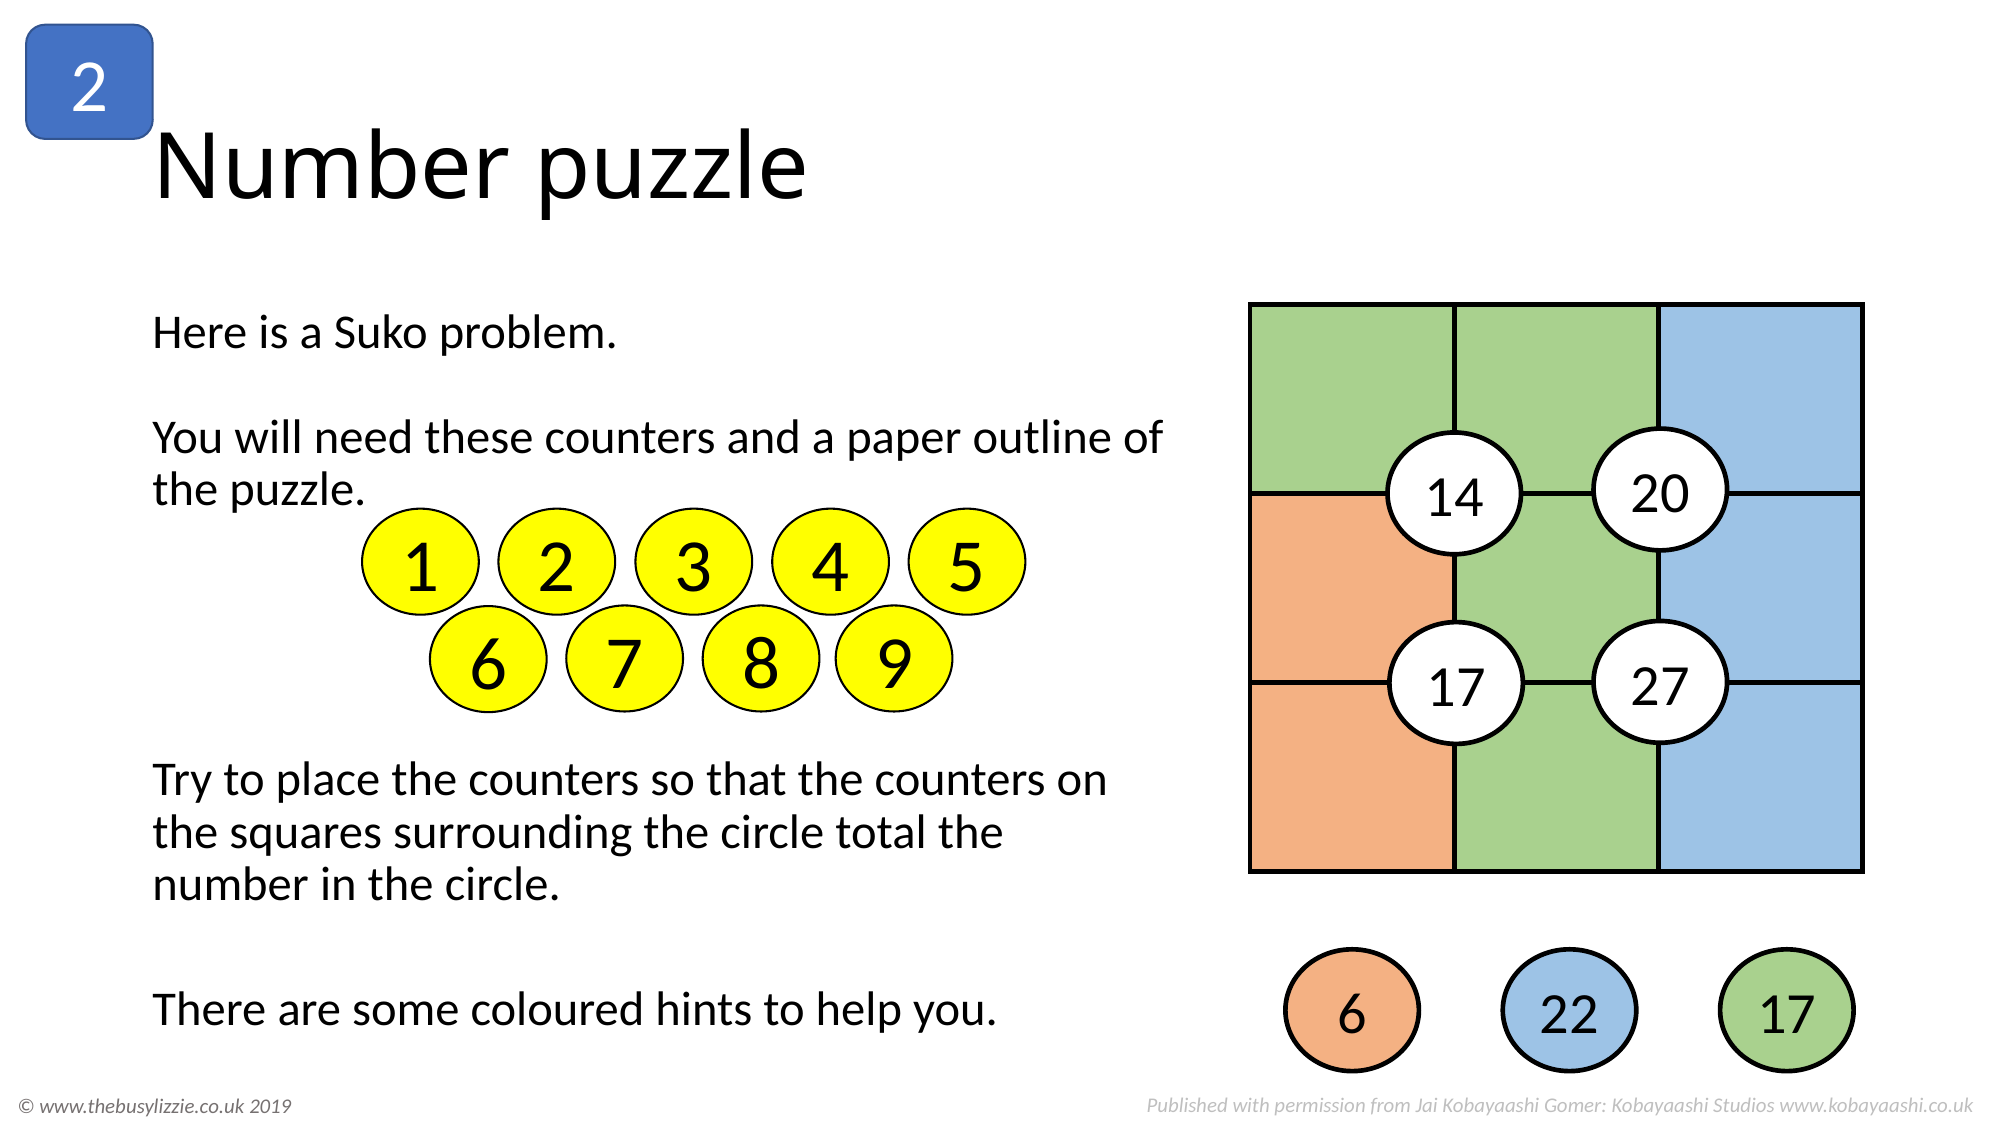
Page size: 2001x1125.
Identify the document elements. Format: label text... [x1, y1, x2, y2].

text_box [1250, 304, 1863, 1072]
text_box © www.thebusylizzie.co.uk 2019 [2, 1085, 307, 1125]
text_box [361, 508, 1026, 713]
text_box Published with permission from Jai Kobayaashi Gomer: Kobayaashi Studios www.kobayaashi.co.uk [1131, 1084, 2000, 1125]
title Number puzzle [137, 59, 1863, 278]
text_box 2 [25, 23, 154, 140]
list Here is a Suko problem. You will need these counters and a paper outline of the puzzle. Try to place the counters so that the counters on the squares surrounding the circle total the number in the circle. There are some coloured hints to help you. [137, 299, 1186, 1049]
